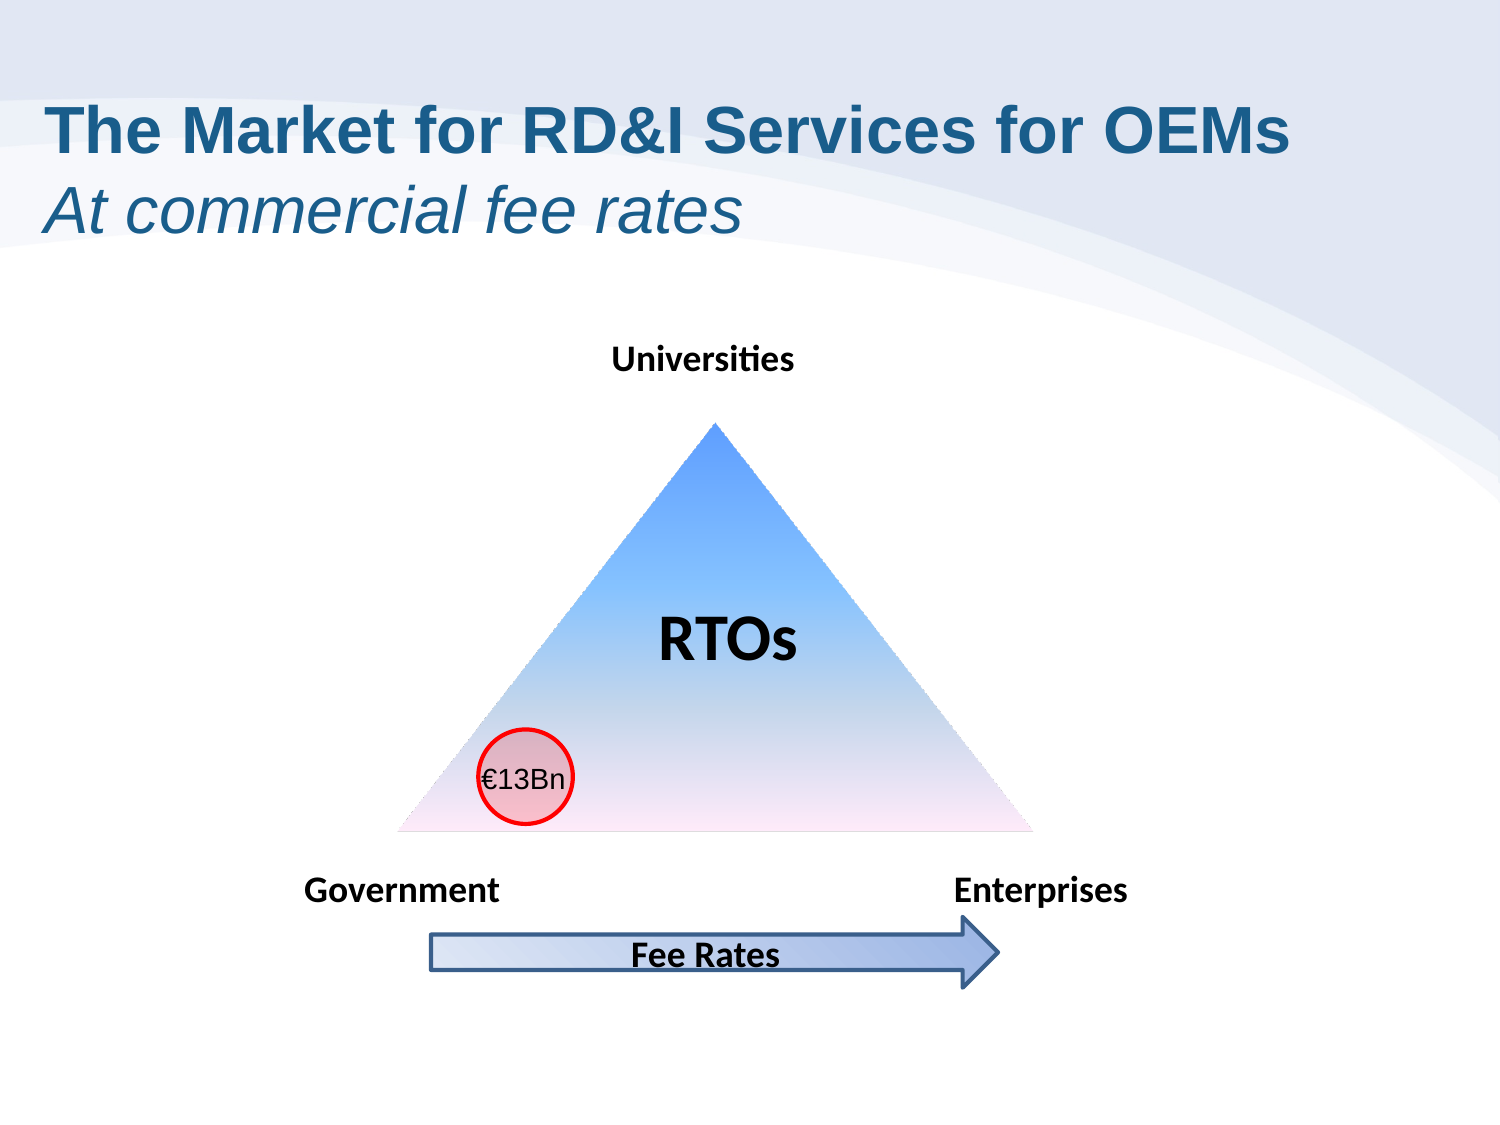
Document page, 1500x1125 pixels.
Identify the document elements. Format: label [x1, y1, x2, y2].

picture [0, 0, 1500, 1125]
text_box [466, 729, 609, 825]
